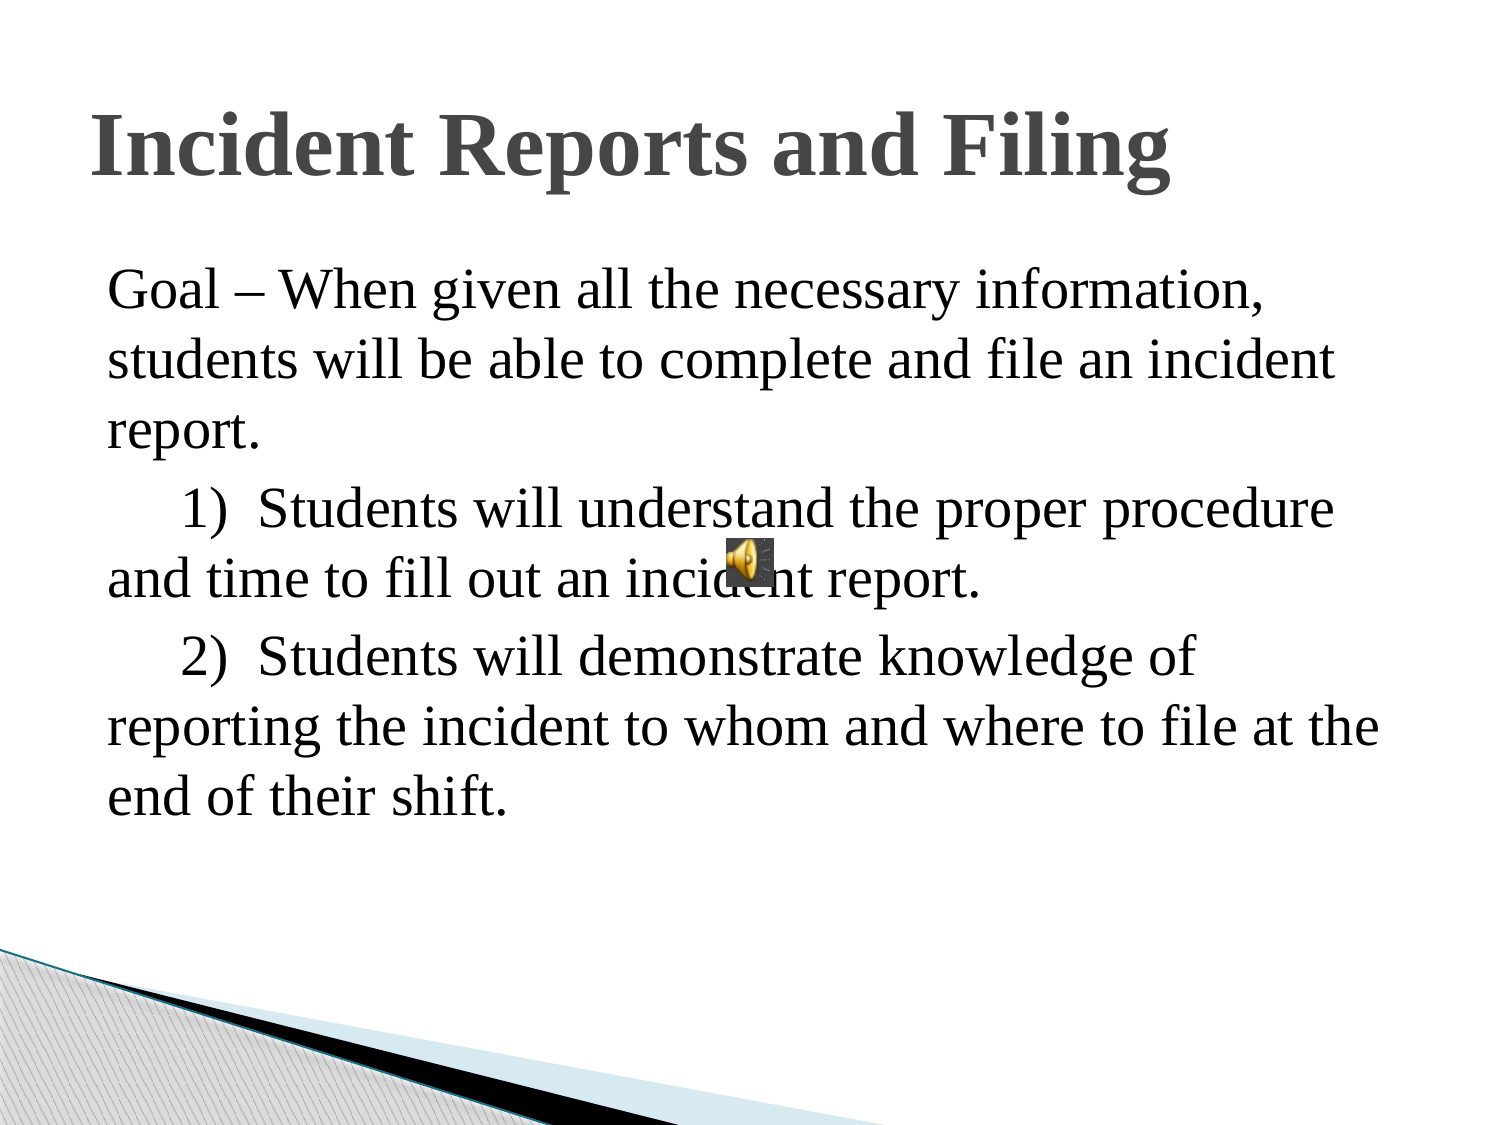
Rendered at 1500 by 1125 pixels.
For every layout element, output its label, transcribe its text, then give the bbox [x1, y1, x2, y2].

picture [724, 537, 776, 588]
title Incident Reports and Filing [75, 45, 1425, 233]
list Goal – When given all the necessary information, students will be able to complete and file an incident report. 1) Students will understand the proper procedure and time to fill out an incident report. 2) Students will demonstrate knowledge of reporting the incident to whom and where to file at the end of their shift. [75, 243, 1425, 986]
